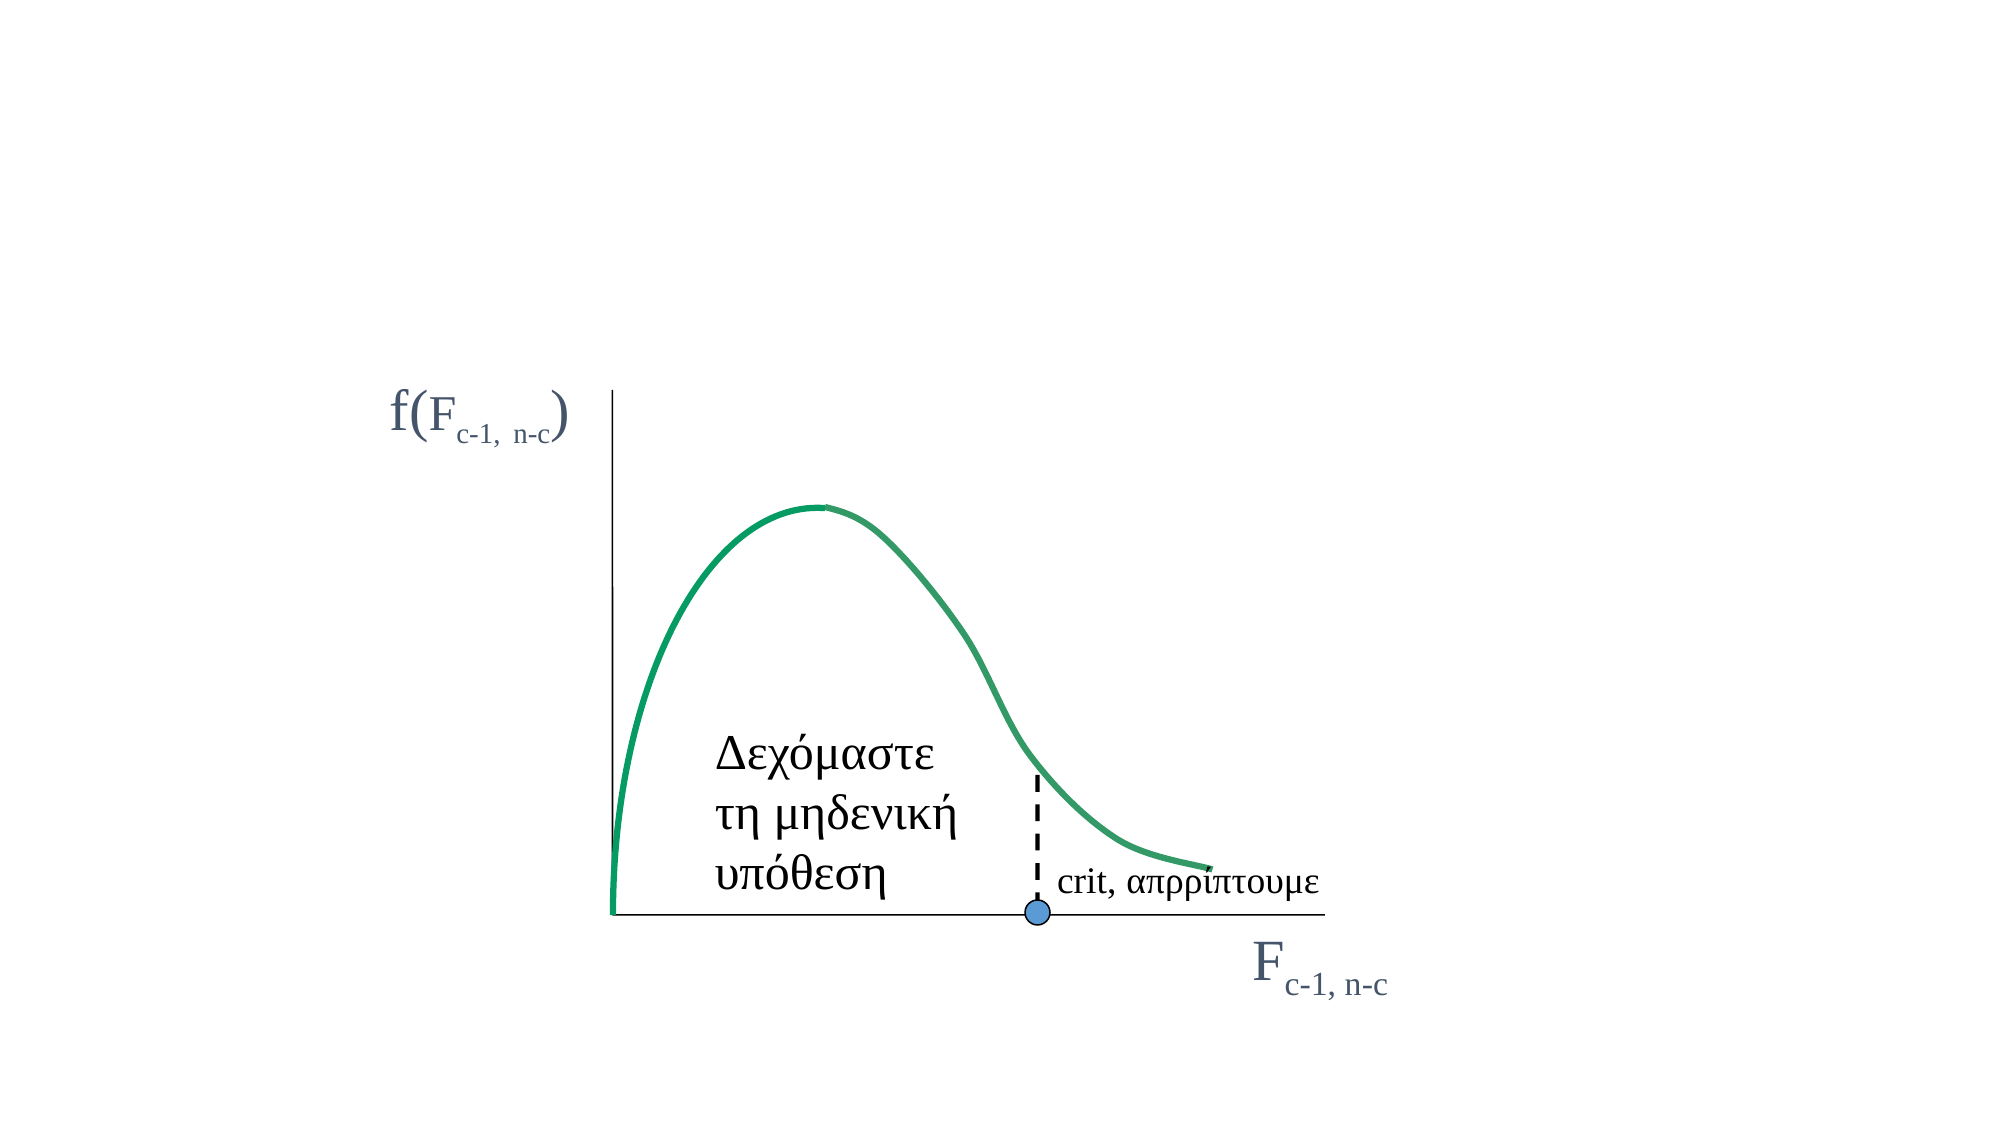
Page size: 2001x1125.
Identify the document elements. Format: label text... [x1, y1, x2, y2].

text_box f(Fc-1, n-c) [375, 364, 650, 457]
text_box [612, 506, 1213, 916]
text_box Fc-1, n-c [1237, 914, 1450, 1010]
text_box crit, απρρίπτουμε [1213, 848, 1365, 909]
text_box [1025, 916, 1050, 925]
